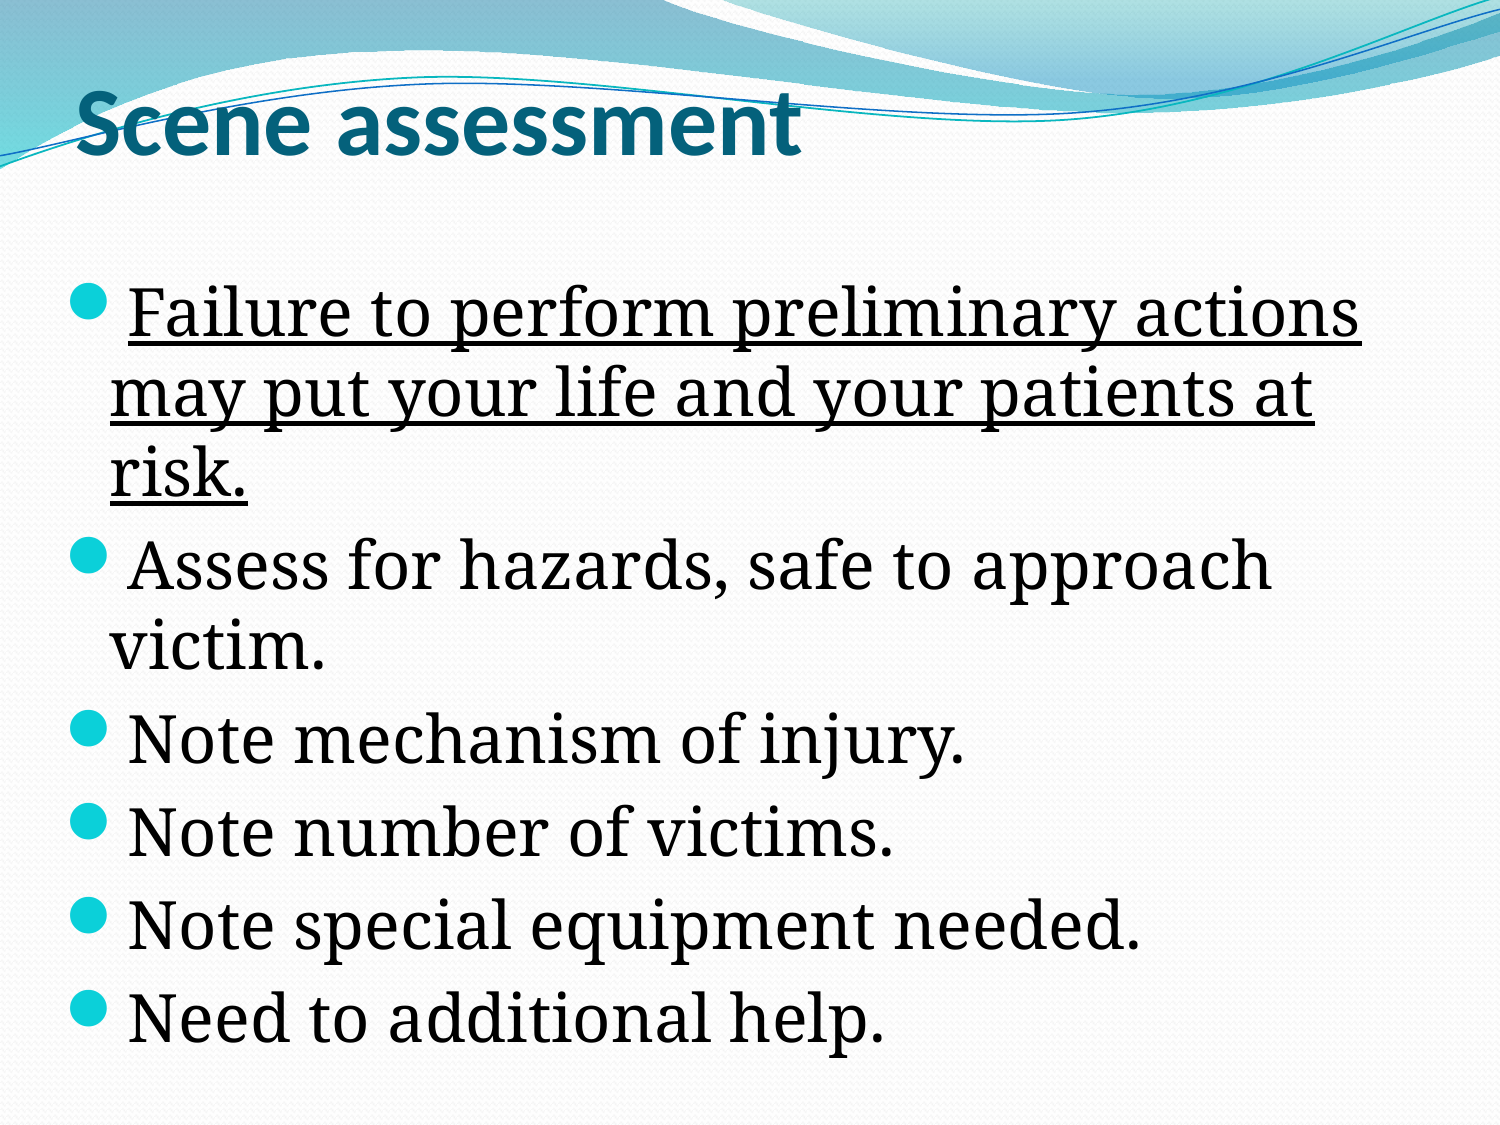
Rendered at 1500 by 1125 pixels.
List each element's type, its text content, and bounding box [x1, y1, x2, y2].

title Scene assessment [75, 50, 1425, 175]
list Failure to perform preliminary actions may put your life and your patients at risk. Assess for hazards, safe to approach victim. Note mechanism of injury. Note number of victims. Note special equipment needed. Need to additional help. [50, 262, 1450, 1063]
